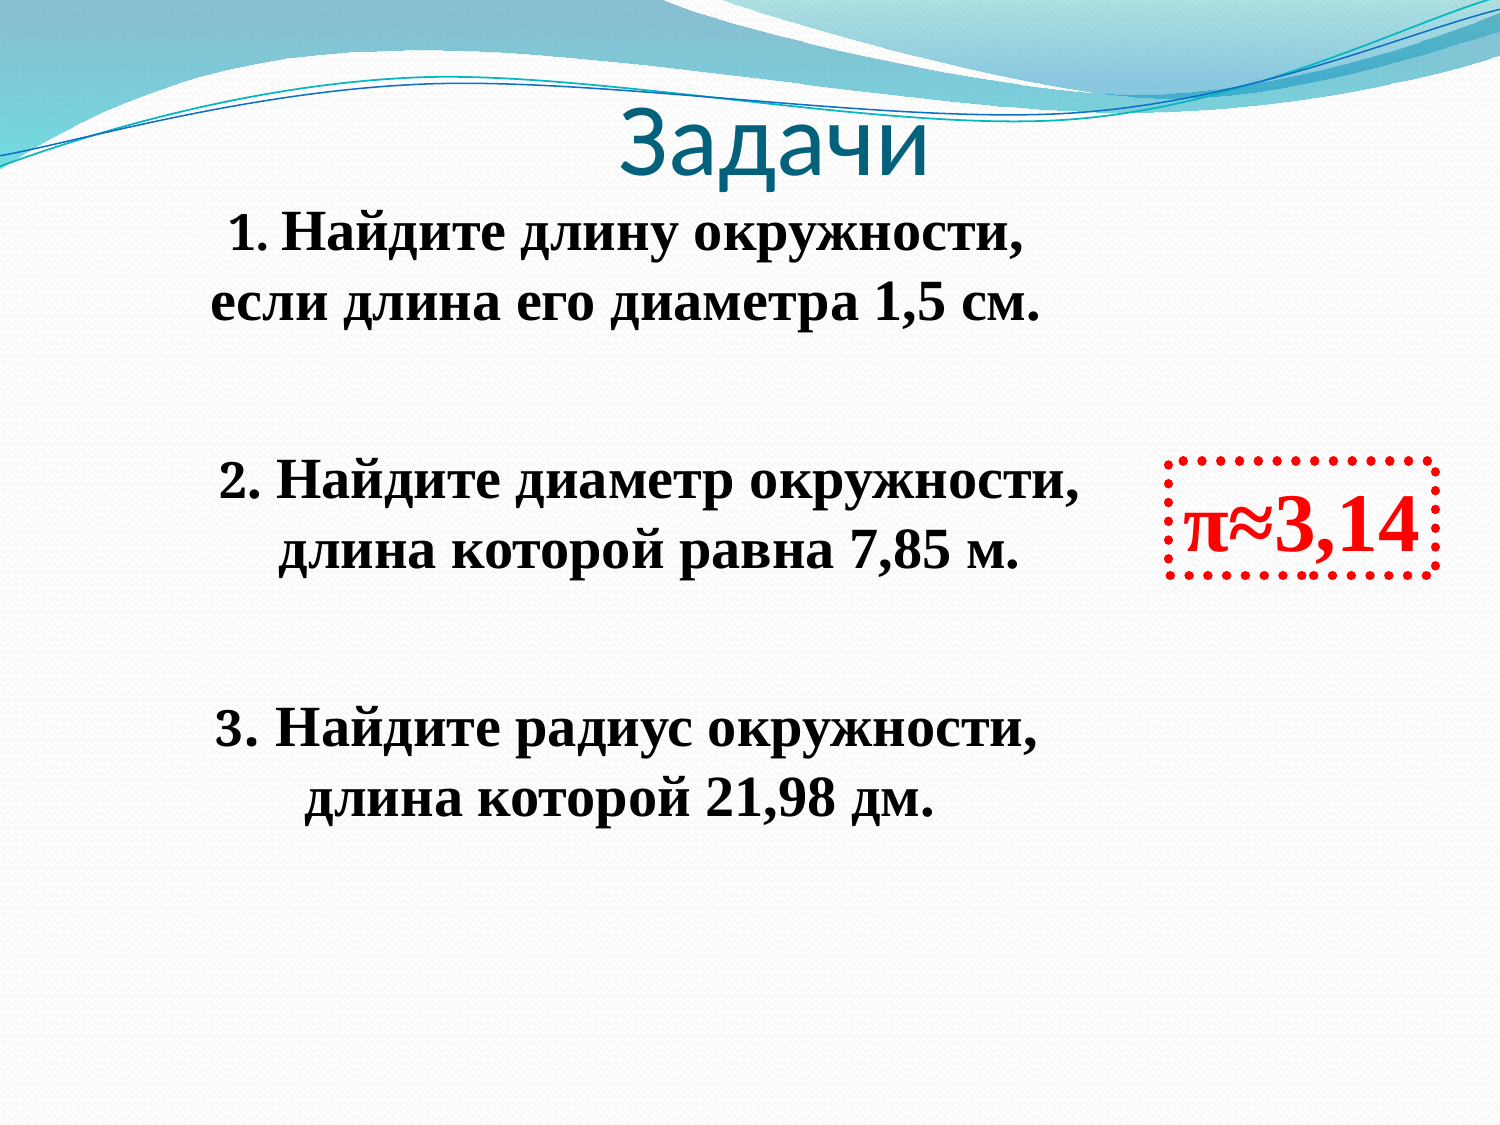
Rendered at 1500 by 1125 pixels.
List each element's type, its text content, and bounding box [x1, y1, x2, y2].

text_box π≈3,14 [1168, 461, 1436, 576]
text_box 1. Найдите длину окружности, если длина его диаметра 1,5 см. [123, 197, 1128, 340]
title Задачи [100, 30, 1451, 197]
text_box 3. Найдите радиус окружности, длина которой 21,98 дм. [112, 680, 1128, 836]
text_box 2. Найдите диаметр окружности, длина которой равна 7,85 м. [159, 432, 1140, 588]
